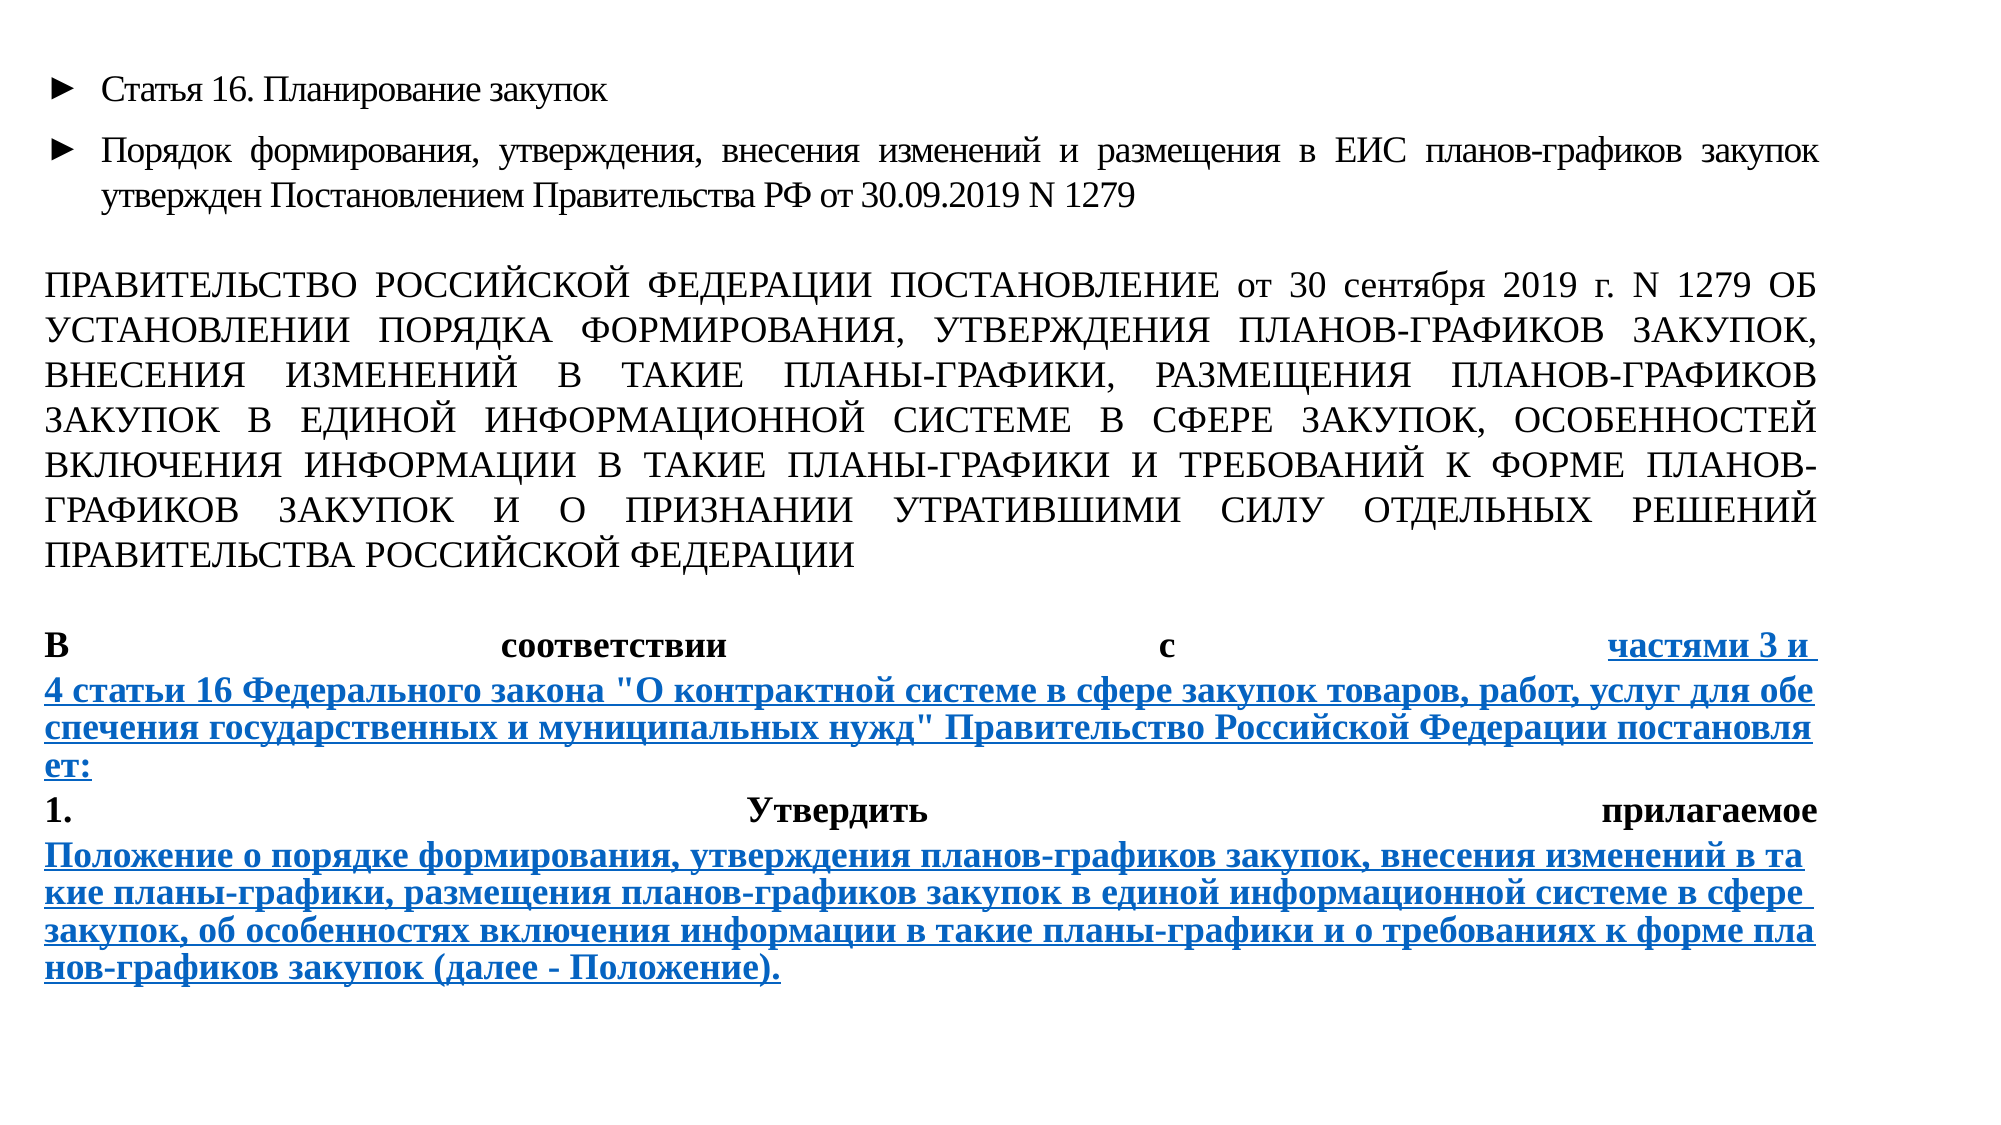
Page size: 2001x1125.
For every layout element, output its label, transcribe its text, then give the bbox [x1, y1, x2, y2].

text_box Статья 16. Планирование закупок Порядок формирования, утверждения, внесения изменений и размещения в ЕИС планов-графиков закупок утвержден Постановлением Правительства РФ от 30.09.2019 N 1279 ПРАВИТЕЛЬСТВО РОССИЙСКОЙ ФЕДЕРАЦИИ ПОСТАНОВЛЕНИЕ от 30 сентября 2019 г. N 1279 ОБ УСТАНОВЛЕНИИ ПОРЯДКА ФОРМИРОВАНИЯ, УТВЕРЖДЕНИЯ ПЛАНОВ-ГРАФИКОВ ЗАКУПОК, ВНЕСЕНИЯ ИЗМЕНЕНИЙ В ТАКИЕ ПЛАНЫ-ГРАФИКИ, РАЗМЕЩЕНИЯ ПЛАНОВ-ГРАФИКОВ ЗАКУПОК В ЕДИНОЙ ИНФОРМАЦИОННОЙ СИСТЕМЕ В СФЕРЕ ЗАКУПОК, ОСОБЕННОСТЕЙ ВКЛЮЧЕНИЯ ИНФОРМАЦИИ В ТАКИЕ ПЛАНЫ-ГРАФИКИ И ТРЕБОВАНИЙ К ФОРМЕ ПЛАНОВ-ГРАФИКОВ ЗАКУПОК И О ПРИЗНАНИИ УТРАТИВШИМИ СИЛУ ОТДЕЛЬНЫХ РЕШЕНИЙ ПРАВИТЕЛЬСТВА РОССИЙСКОЙ ФЕДЕРАЦИИ В соответствии с частями 3 и 4 статьи 16 Федерального закона "О контрактной системе в сфере закупок товаров, работ, услуг для обеспечения государственных и муниципальных нужд" Правительство Российской Федерации постановляет: 1. Утвердить прилагаемое Положение о порядке формирования, утверждения планов-графиков закупок, внесения изменений в такие планы-графики, размещения планов-графиков закупок в единой информационной системе в сфере закупок, об особенностях включения информации в такие планы-графики и о требованиях к форме планов-графиков закупок (далее - Положение). [29, 66, 1982, 852]
